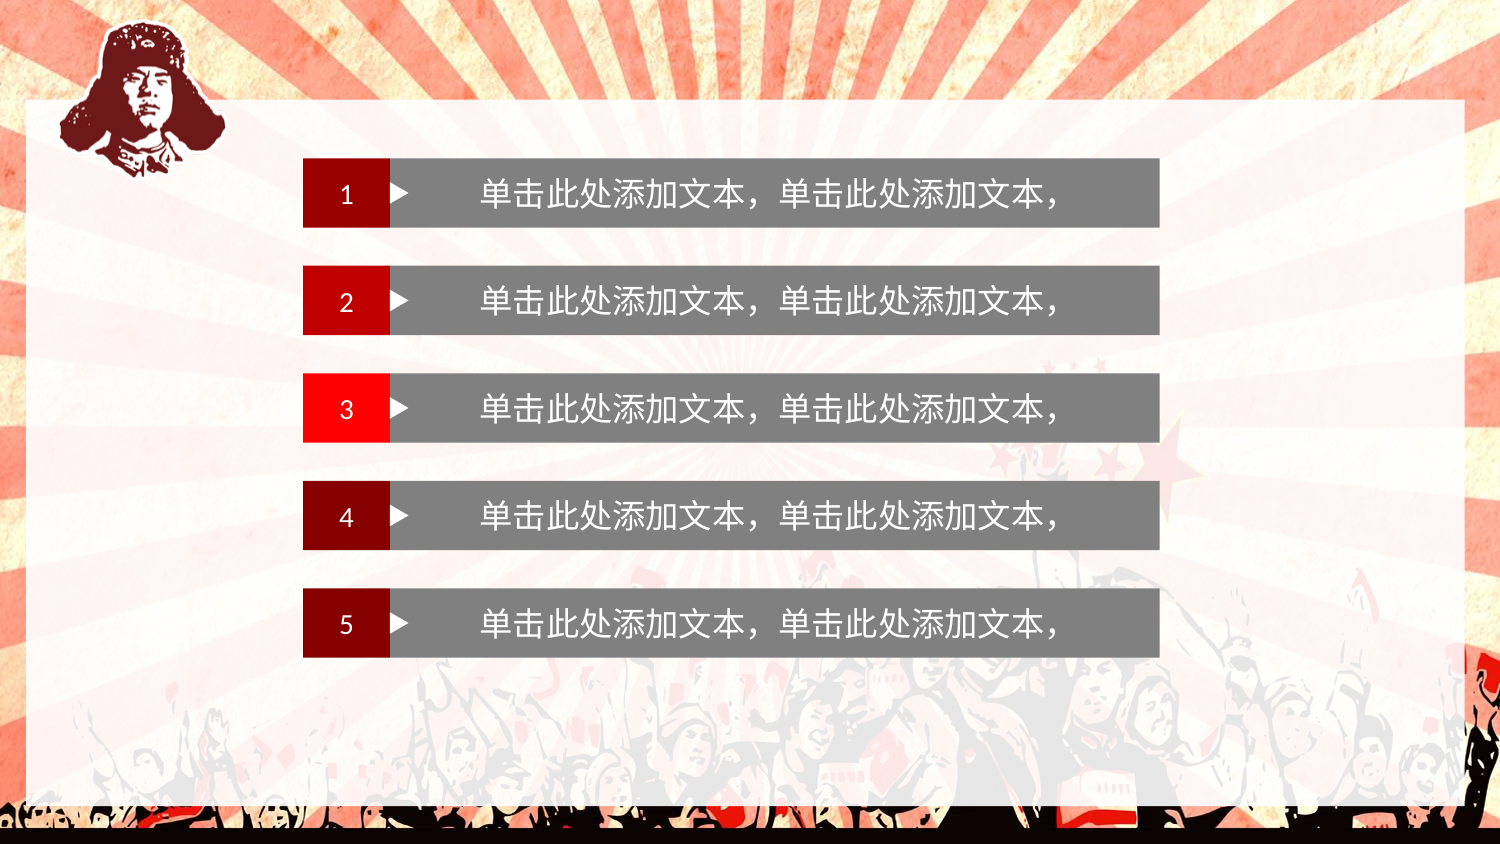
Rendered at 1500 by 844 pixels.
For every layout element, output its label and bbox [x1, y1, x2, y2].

text_box [303, 158, 1160, 228]
picture [0, 0, 1500, 844]
text_box [303, 373, 1160, 443]
text_box [303, 265, 1160, 336]
text_box [303, 480, 1160, 551]
text_box [303, 588, 1160, 658]
